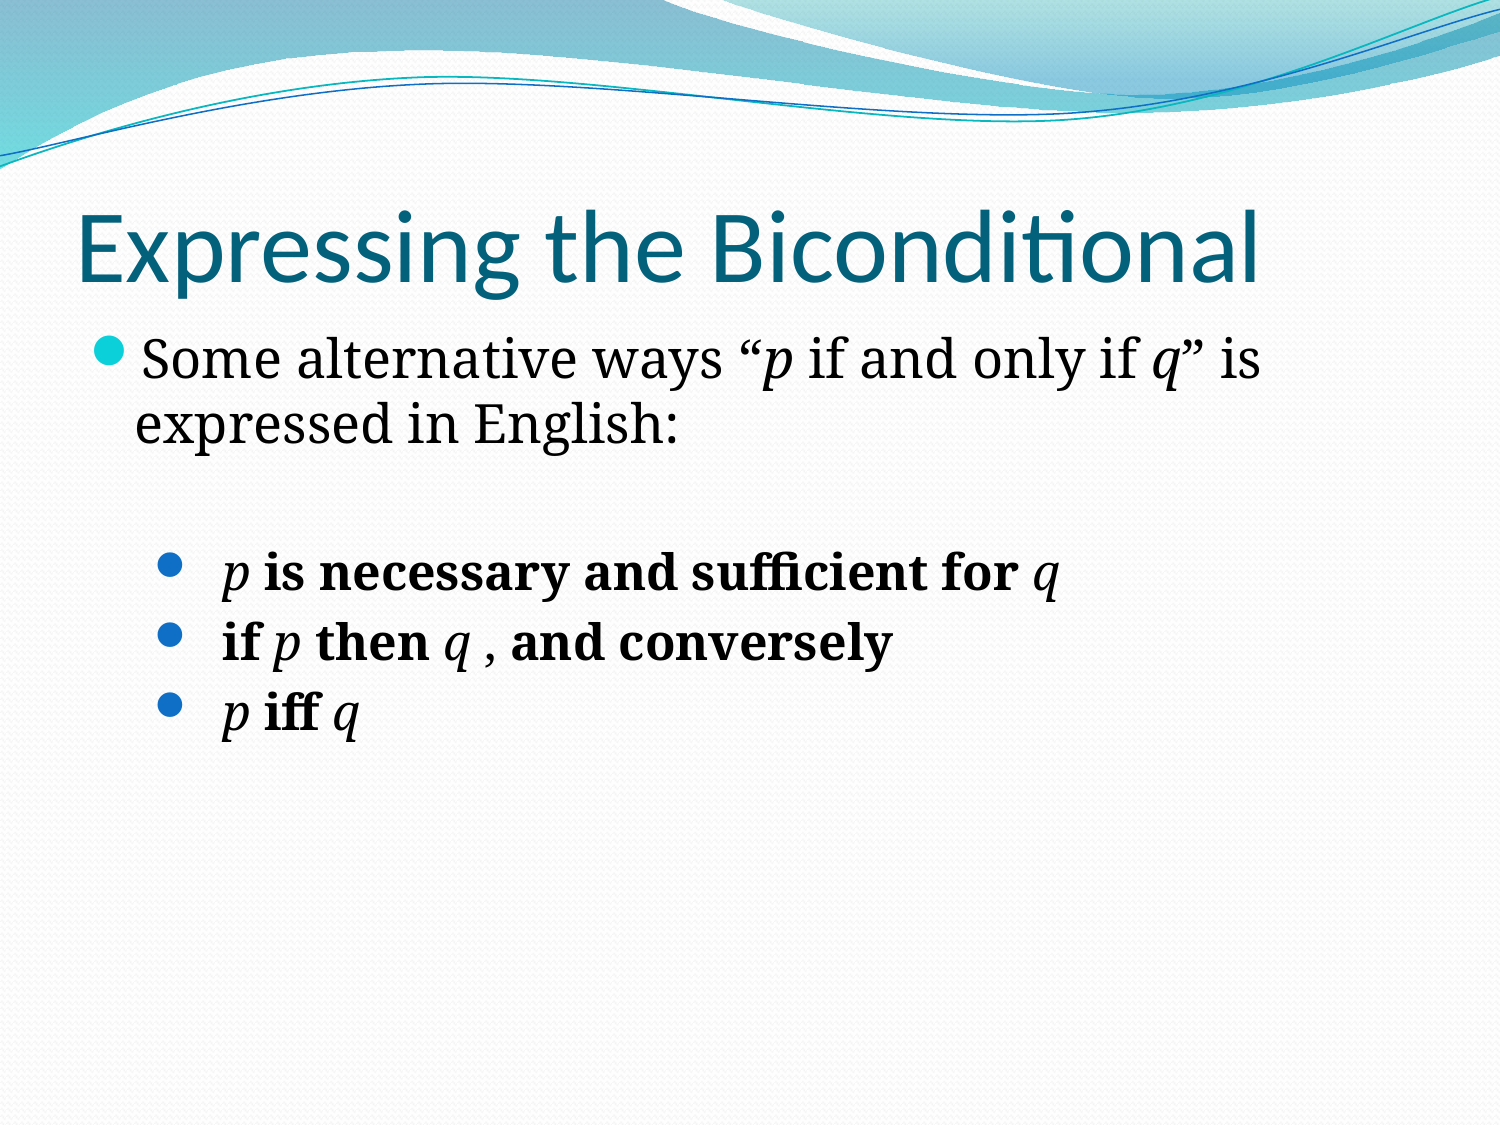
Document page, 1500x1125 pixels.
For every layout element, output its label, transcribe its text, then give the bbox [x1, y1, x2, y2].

list Some alternative ways “p if and only if q” is expressed in English: p is necessary and sufficient for q if p then q , and conversely p iff q [75, 317, 1425, 1038]
title Expressing the Biconditional [75, 115, 1425, 303]
